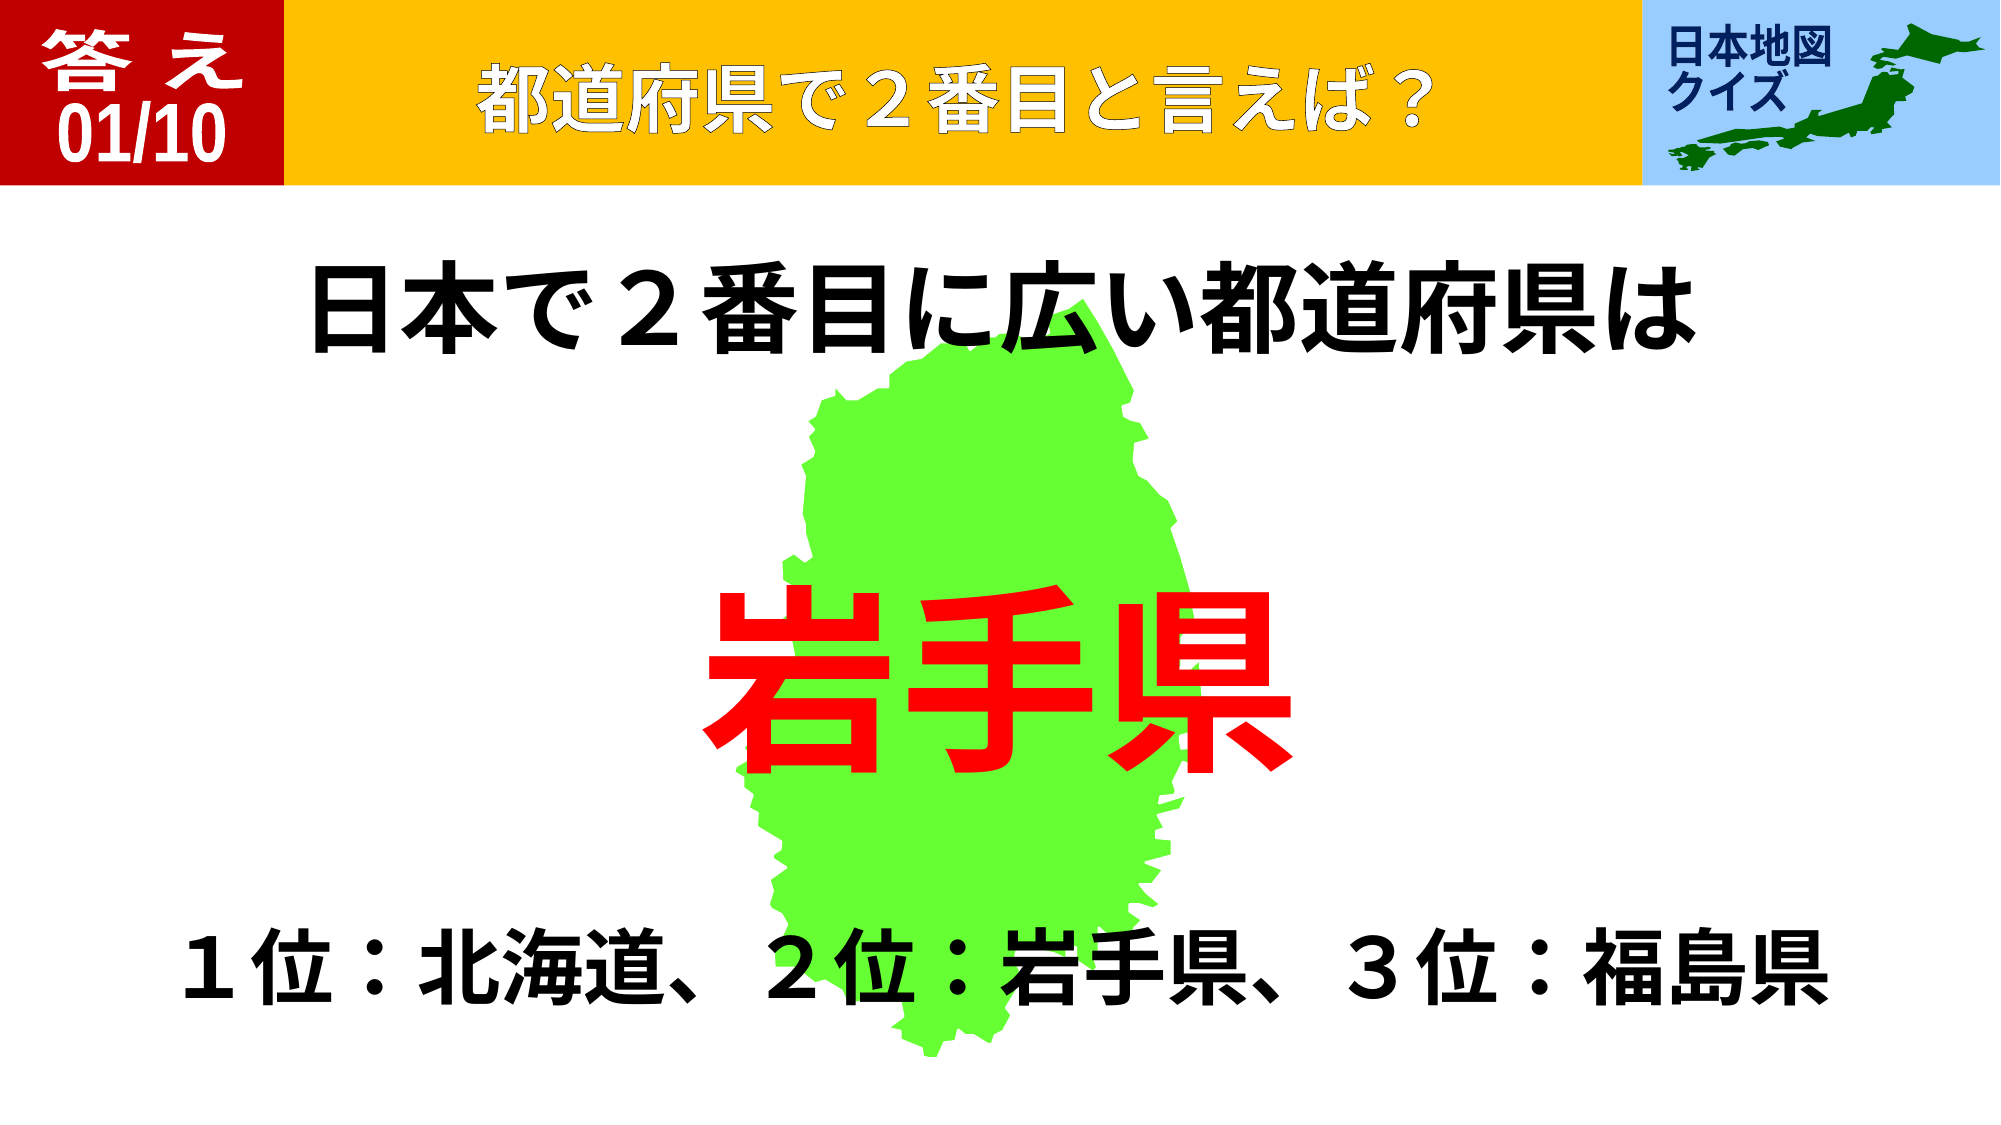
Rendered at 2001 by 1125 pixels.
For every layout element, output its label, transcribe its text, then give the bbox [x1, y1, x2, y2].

text_box [886, 1023, 1010, 1061]
text_box １位：北海道、２位：岩手県、３位：福島県 [152, 907, 1848, 1023]
text_box 岩手県 [685, 547, 1315, 803]
text_box [746, 803, 1186, 907]
text_box [797, 373, 1181, 547]
text_box 日本で２番目に広い都道府県は [285, 237, 1715, 373]
